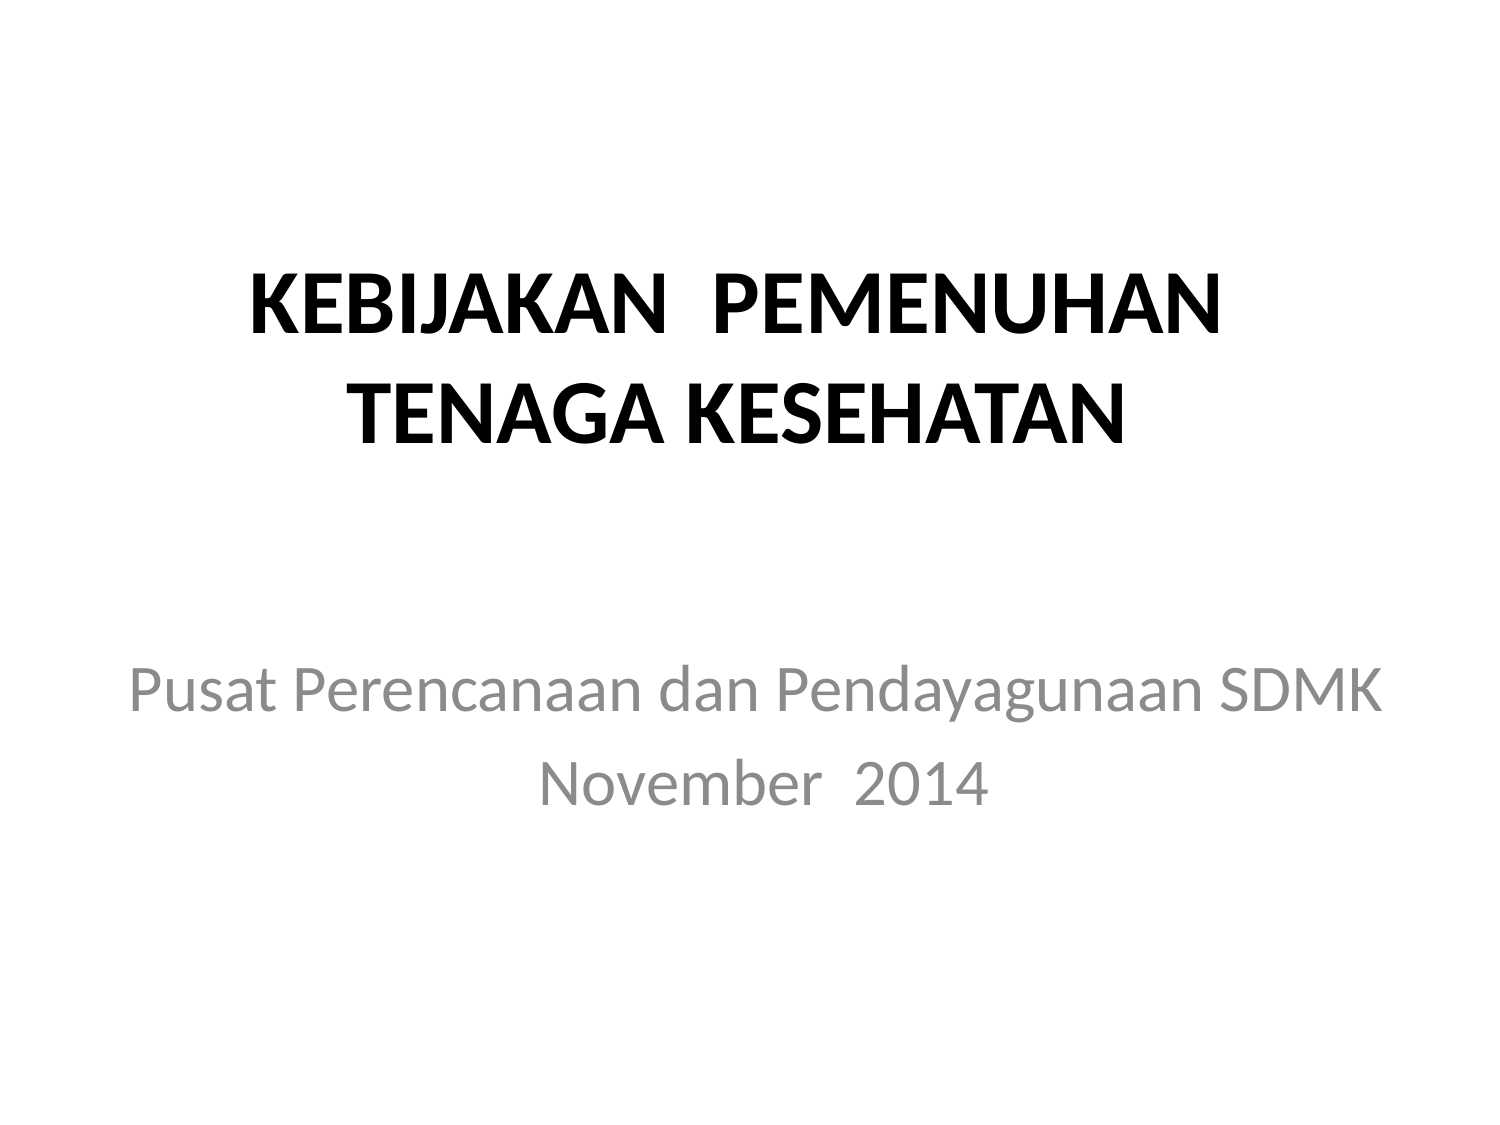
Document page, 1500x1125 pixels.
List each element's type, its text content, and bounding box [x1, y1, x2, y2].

subtitle Pusat Perencanaan dan Pendayagunaan SDMK November 2014 [112, 637, 1400, 925]
title KEBIJAKAN PEMENUHAN TENAGA KESEHATAN [100, 231, 1376, 473]
